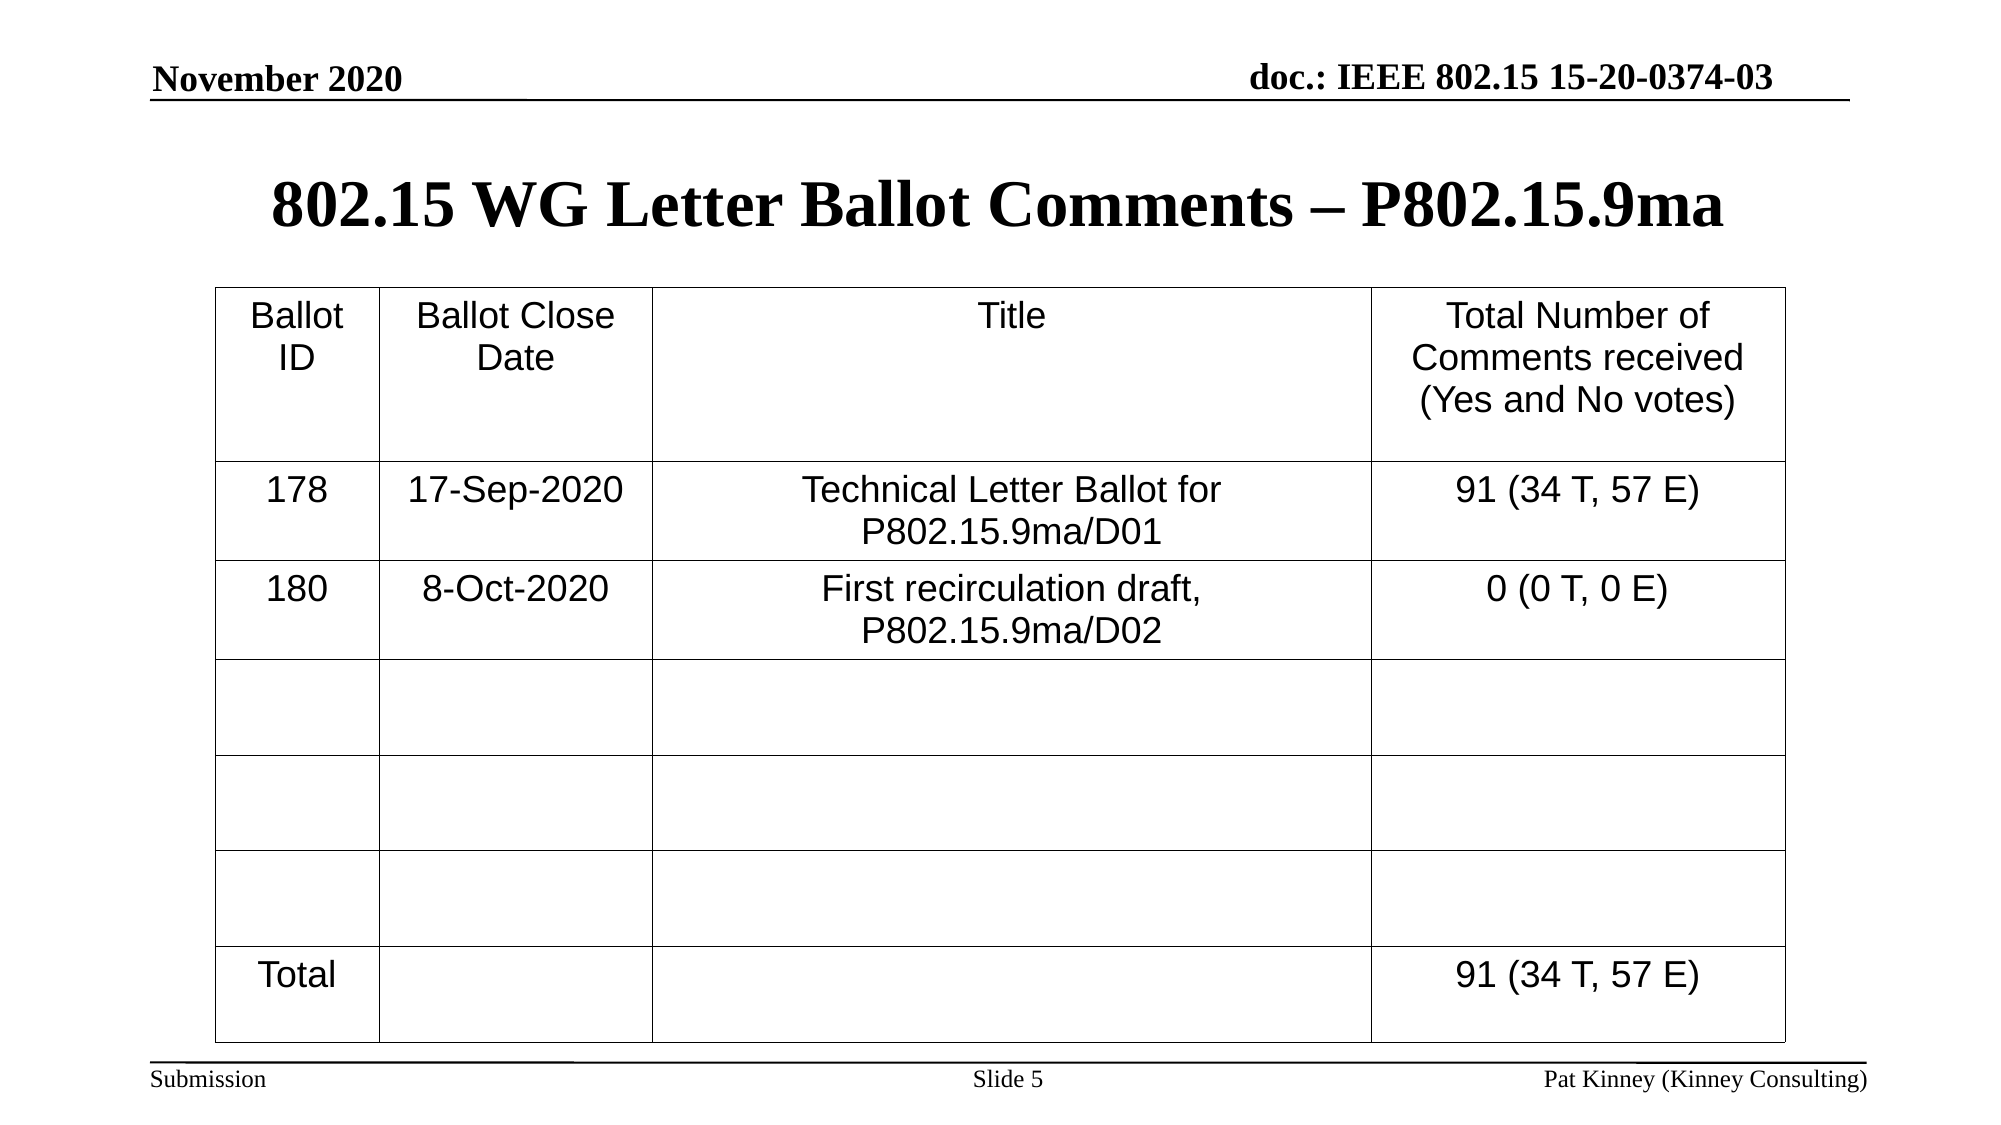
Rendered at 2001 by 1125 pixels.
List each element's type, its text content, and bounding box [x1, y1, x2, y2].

table_cell 91 (34 T, 57 E) [1372, 947, 1785, 1042]
table_cell Technical Letter Ballot for P802.15.9ma/D01 [653, 462, 1371, 560]
table_cell [653, 756, 1371, 850]
table_cell 8-Oct-2020 [380, 561, 652, 659]
table_header Total Number of Comments received (Yes and No votes) [1372, 288, 1785, 461]
table_cell Total [216, 947, 379, 1042]
table_cell [216, 660, 379, 755]
table_cell [653, 947, 1371, 1042]
table_cell 180 [216, 561, 379, 659]
text_box 802.15 WG Letter Ballot Comments – P802.15.9ma [149, 112, 1850, 287]
table_cell [1372, 660, 1785, 755]
table_cell [380, 756, 652, 850]
table_cell [653, 660, 1371, 755]
table_cell [216, 851, 379, 946]
table_cell [653, 851, 1371, 946]
text_box November 2020 [152, 54, 563, 100]
table_cell 0 (0 T, 0 E) [1372, 561, 1785, 659]
text_box Pat Kinney (Kinney Consulting) [1171, 1062, 1869, 1092]
table_cell First recirculation draft, P802.15.9ma/D02 [653, 561, 1371, 659]
table_cell 17-Sep-2020 [380, 462, 652, 560]
table_header Title [653, 288, 1371, 461]
table_header Ballot ID [216, 288, 379, 461]
table_cell 91 (34 T, 57 E) [1372, 462, 1785, 560]
table_cell [216, 756, 379, 850]
table_cell [380, 947, 652, 1042]
table_header Ballot Close Date [380, 288, 652, 461]
table_cell 178 [216, 462, 379, 560]
table_cell [1372, 851, 1785, 946]
table_cell [1372, 756, 1785, 850]
table_cell [380, 851, 652, 946]
text_box Slide 5 [950, 1062, 1066, 1122]
table_cell [380, 660, 652, 755]
